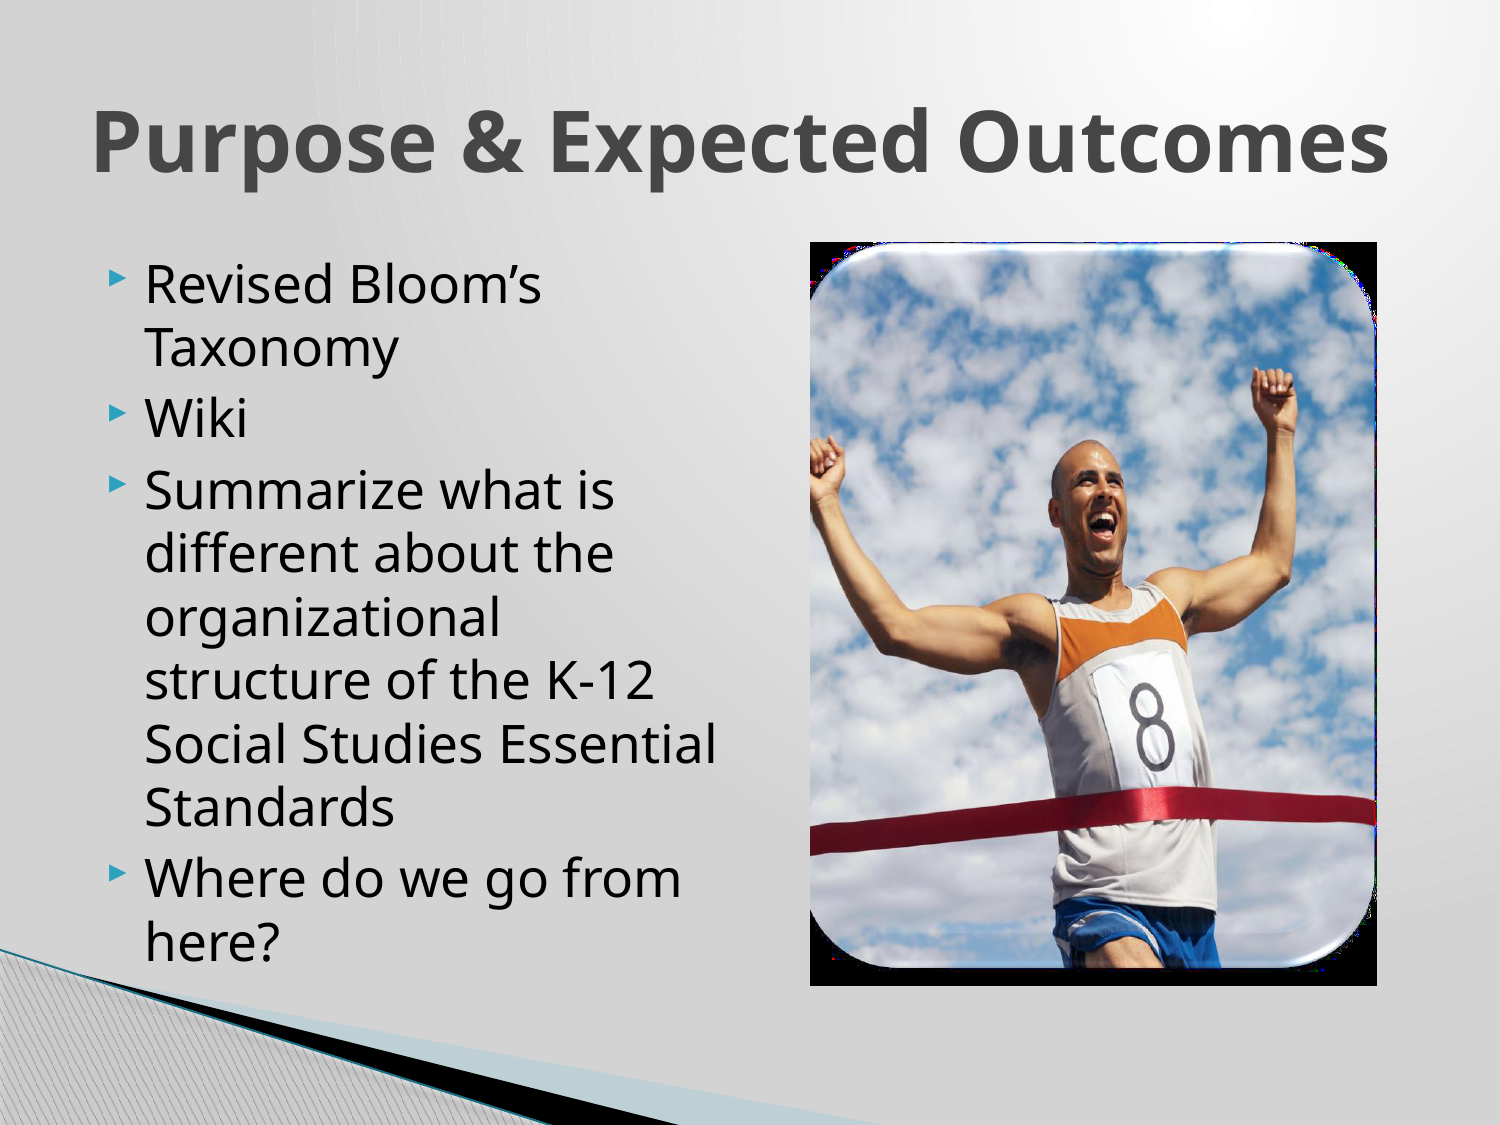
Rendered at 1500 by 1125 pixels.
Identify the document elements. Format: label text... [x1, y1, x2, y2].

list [810, 242, 1377, 986]
title Purpose & Expected Outcomes [75, 45, 1425, 233]
list Revised Bloom’s Taxonomy Wiki Summarize what is different about the organizational structure of the K-12 Social Studies Essential Standards Where do we go from here? [75, 243, 738, 986]
